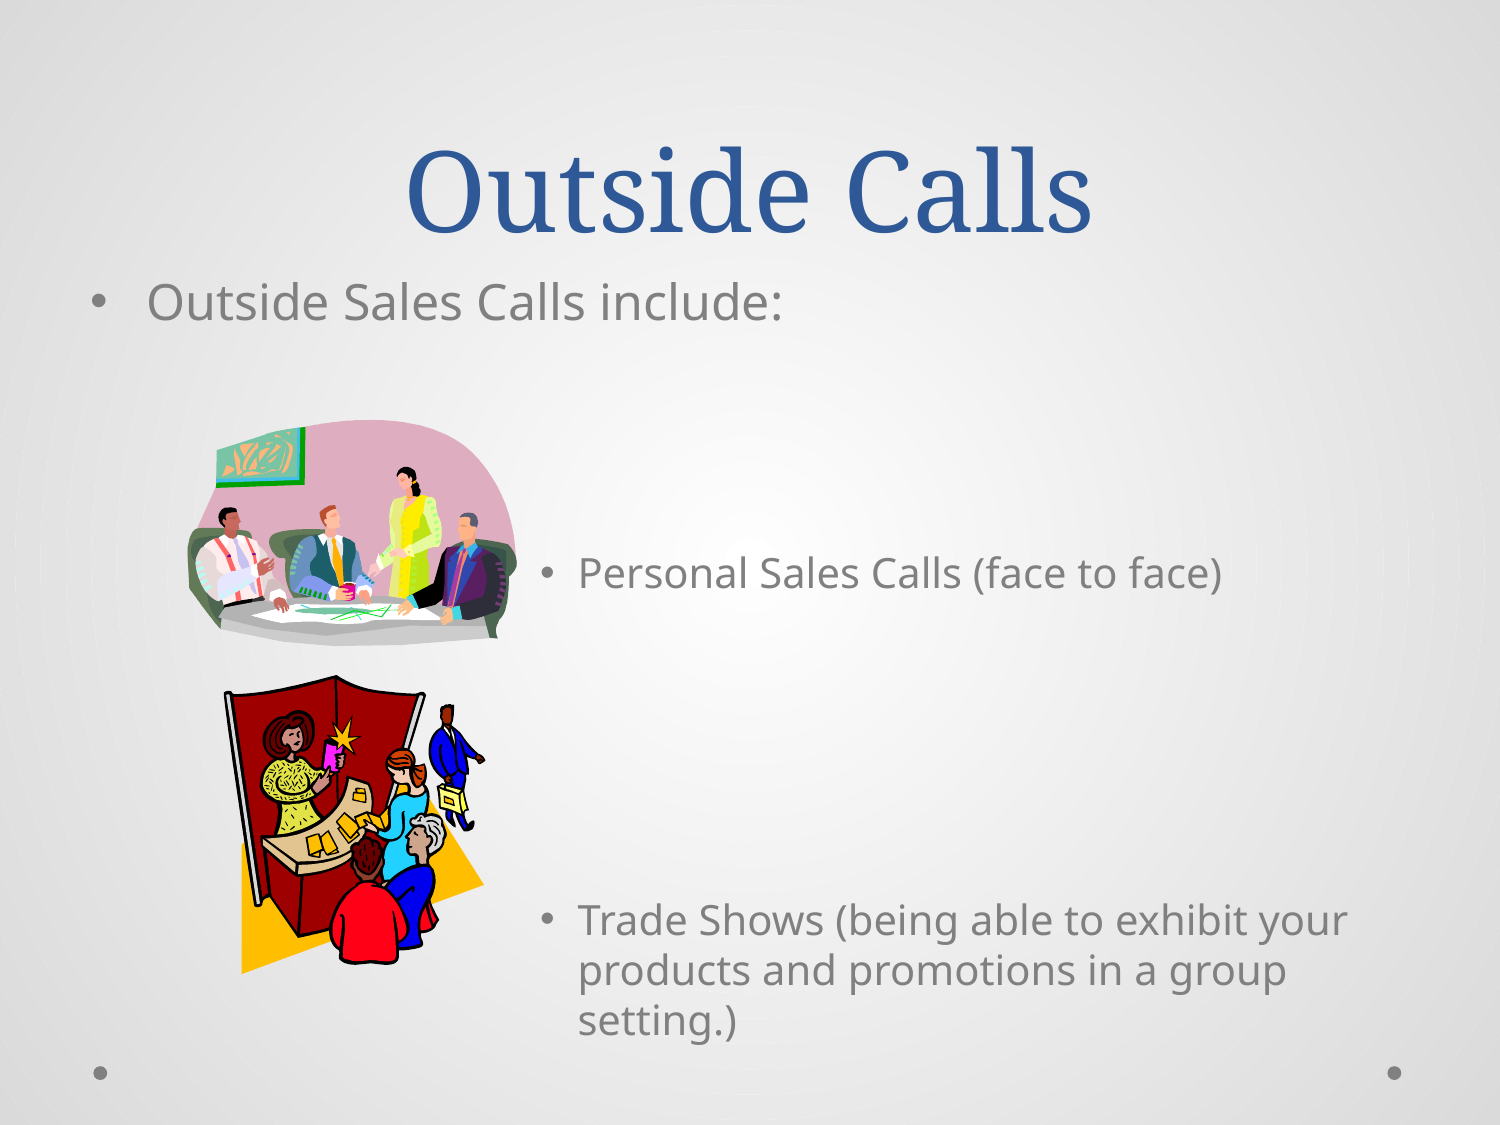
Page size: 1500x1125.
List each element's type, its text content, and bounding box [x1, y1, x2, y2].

picture [187, 415, 521, 651]
picture [222, 674, 486, 975]
title Outside Calls [75, 0, 1425, 262]
list Outside Sales Calls include: Personal Sales Calls (face to face) Trade Shows (being able to exhibit your products and promotions in a group setting.) [75, 262, 1425, 1005]
